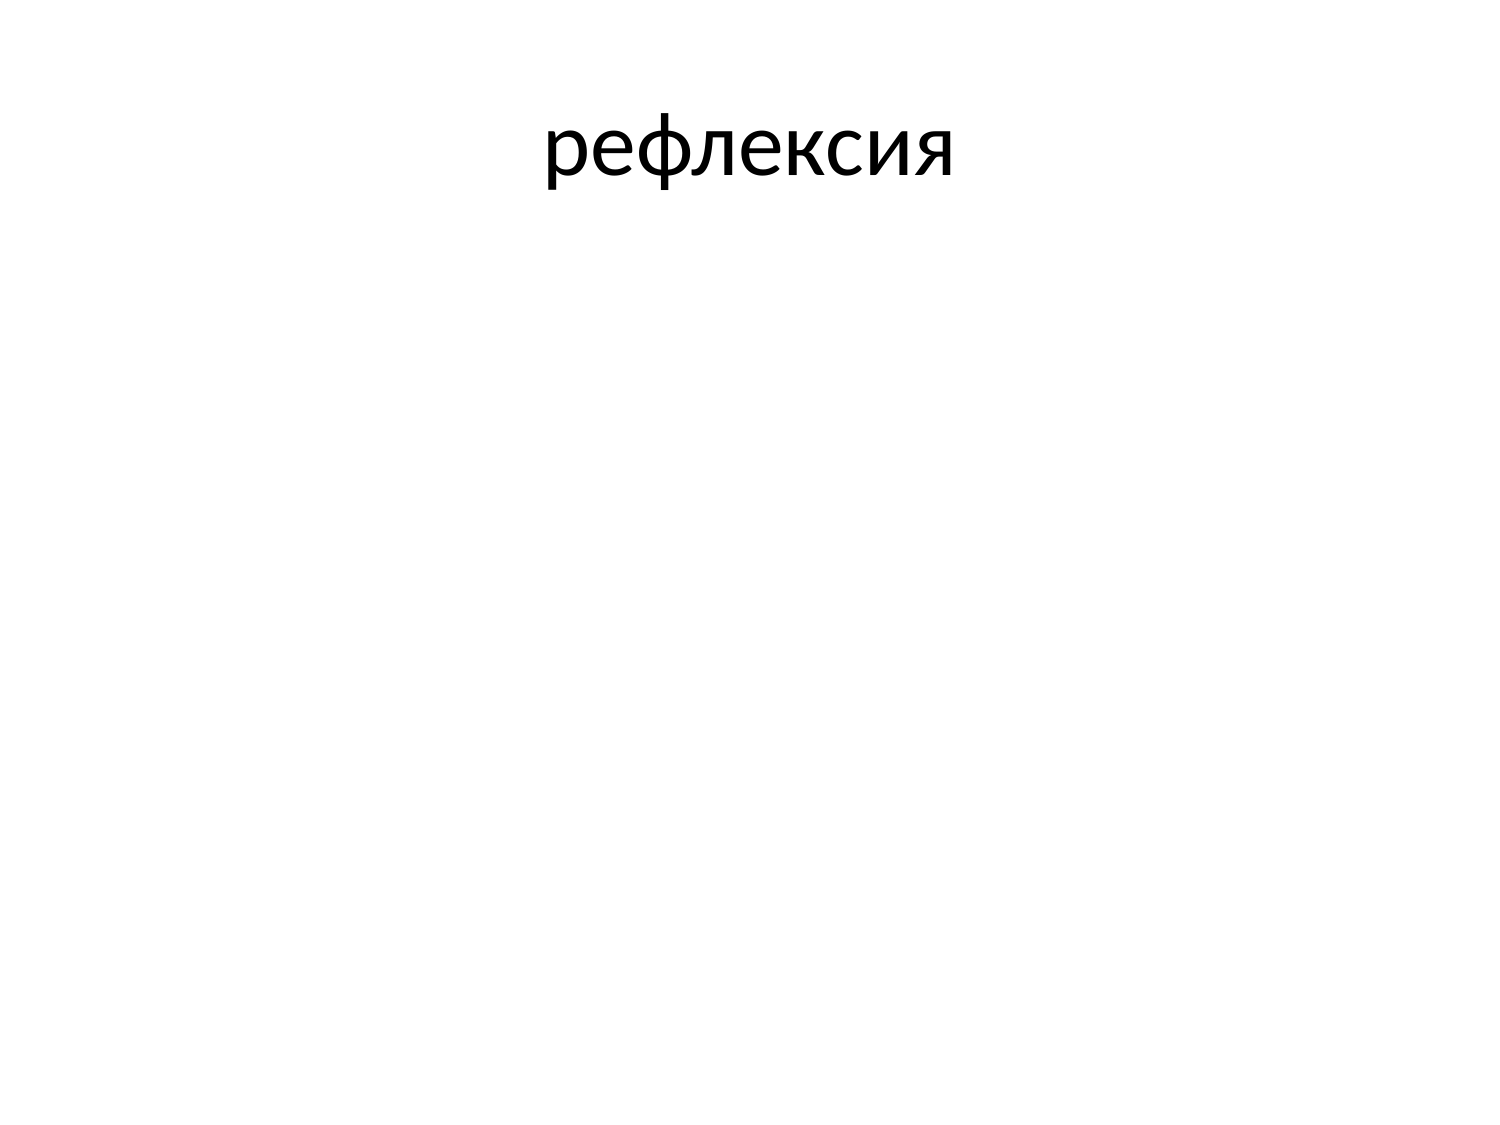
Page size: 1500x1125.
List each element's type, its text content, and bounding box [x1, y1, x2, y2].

title рефлексия [74, 44, 1426, 233]
